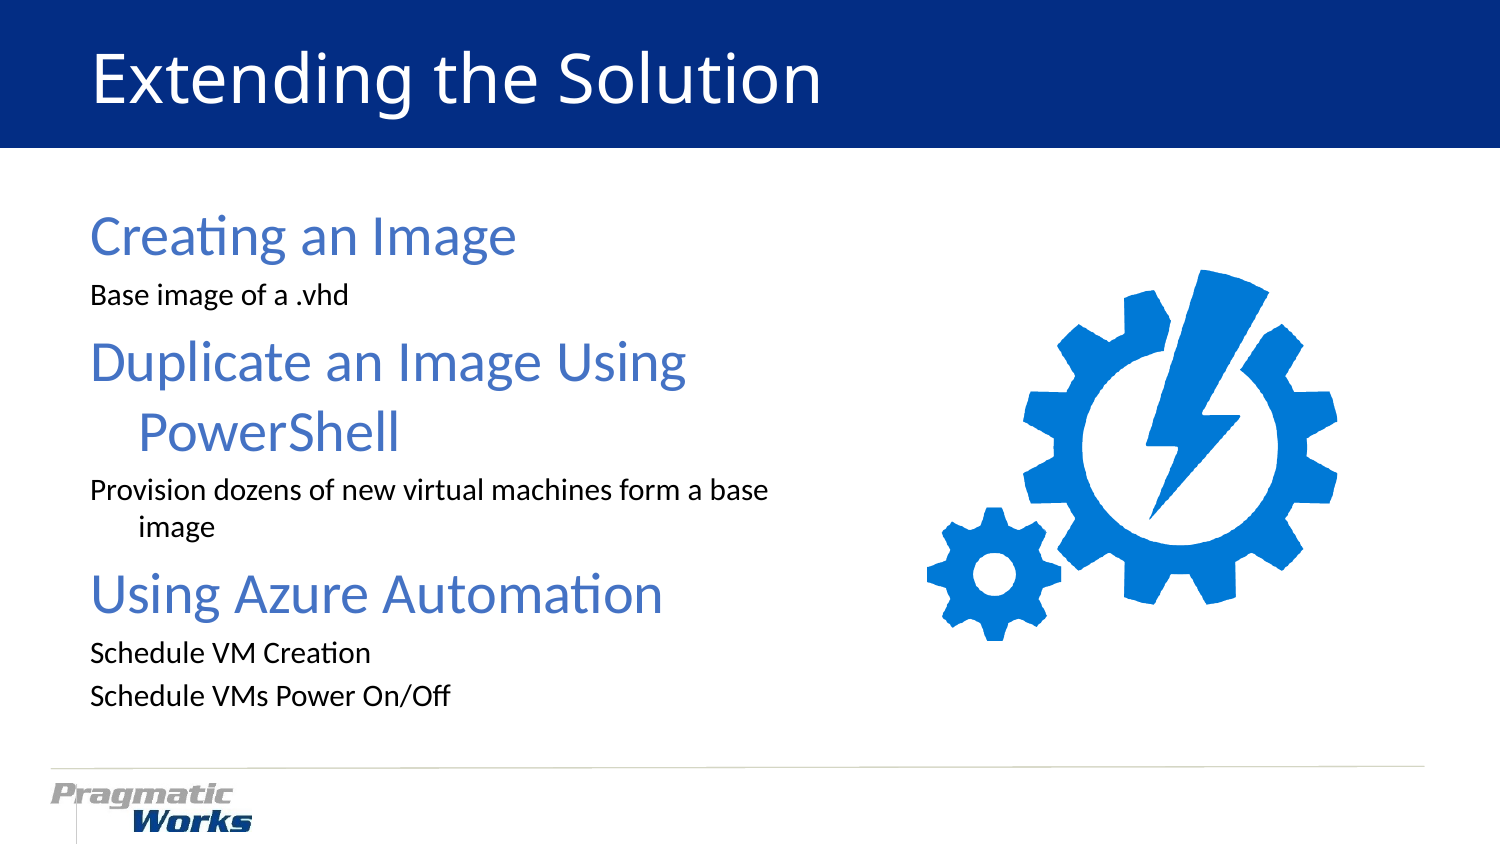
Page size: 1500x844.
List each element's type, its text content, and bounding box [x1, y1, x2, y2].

list Creating an Image Base image of a .vhd Duplicate an Image Using PowerShell Provision dozens of new virtual machines form a base image Using Azure Automation Schedule VM Creation Schedule VMs Power On/Off [75, 189, 865, 736]
picture [926, 249, 1338, 661]
picture [50, 783, 252, 832]
title Extending the Solution [75, 0, 1370, 164]
